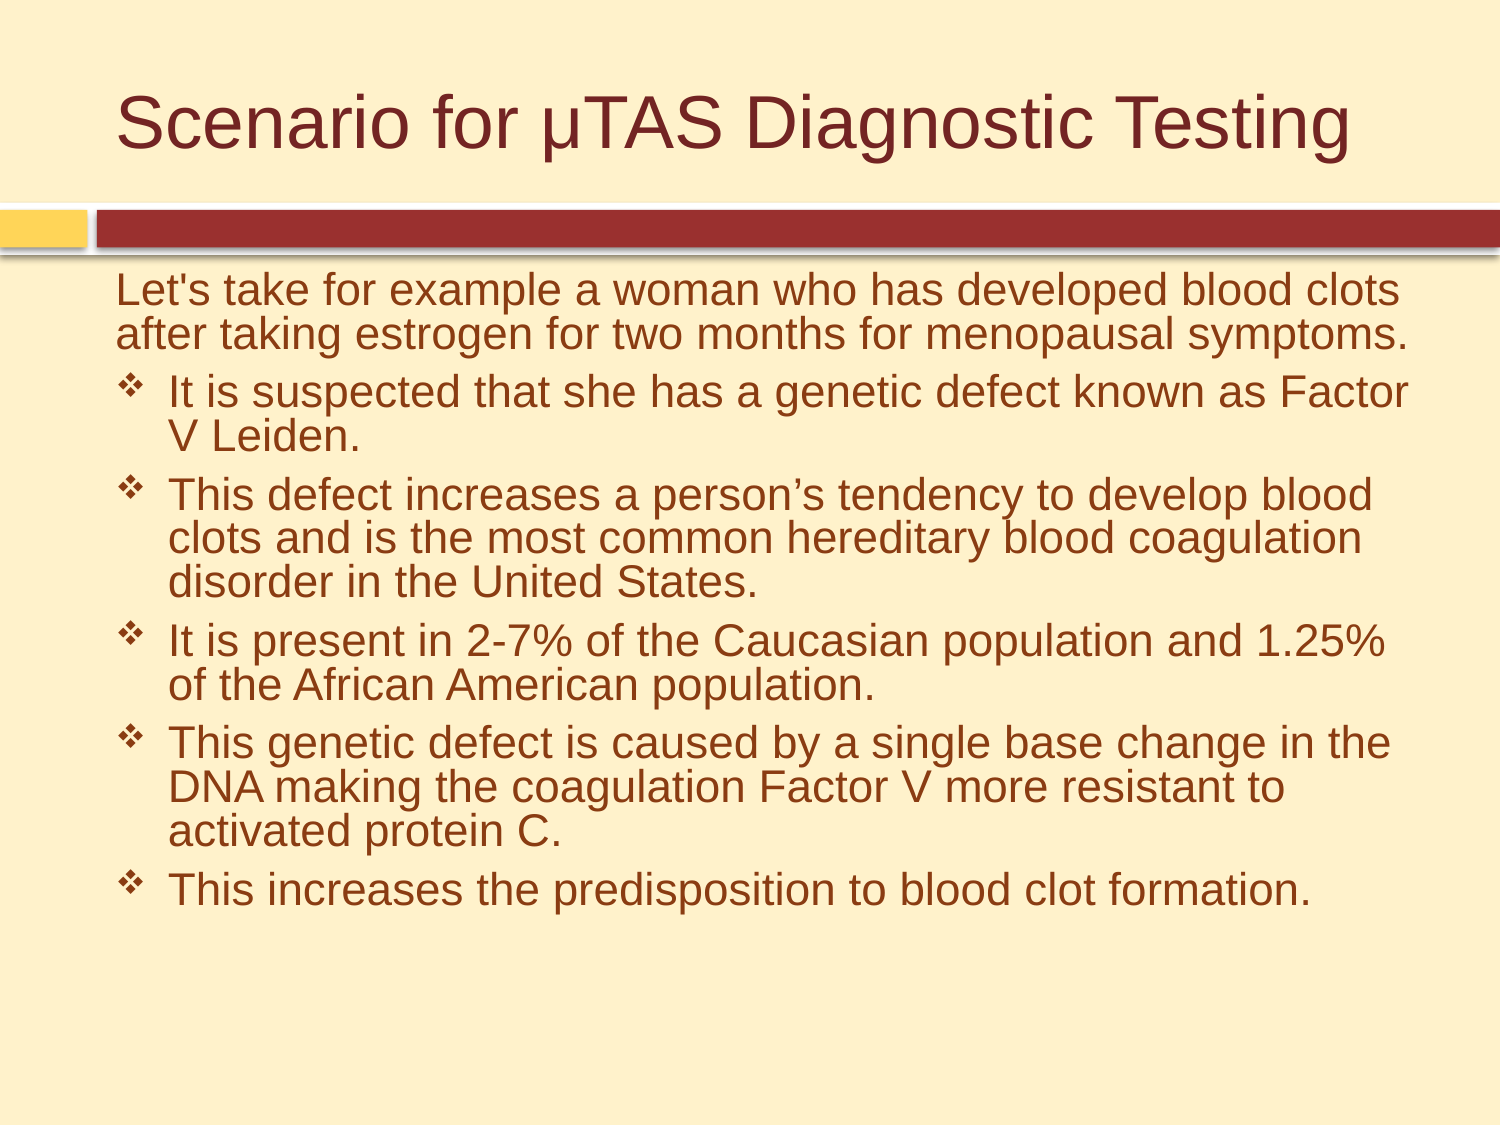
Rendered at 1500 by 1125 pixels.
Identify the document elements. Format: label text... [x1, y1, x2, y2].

title Scenario for μTAS Diagnostic Testing [100, 37, 1438, 200]
list Let's take for example a woman who has developed blood clots after taking estrogen for two months for menopausal symptoms. It is suspected that she has a genetic defect known as Factor V Leiden. This defect increases a person’s tendency to develop blood clots and is the most common hereditary blood coagulation disorder in the United States. It is present in 2-7% of the Caucasian population and 1.25% of the African American population. This genetic defect is caused by a single base change in the DNA making the coagulation Factor V more resistant to activated protein C. This increases the predisposition to blood clot formation. [100, 262, 1438, 1000]
